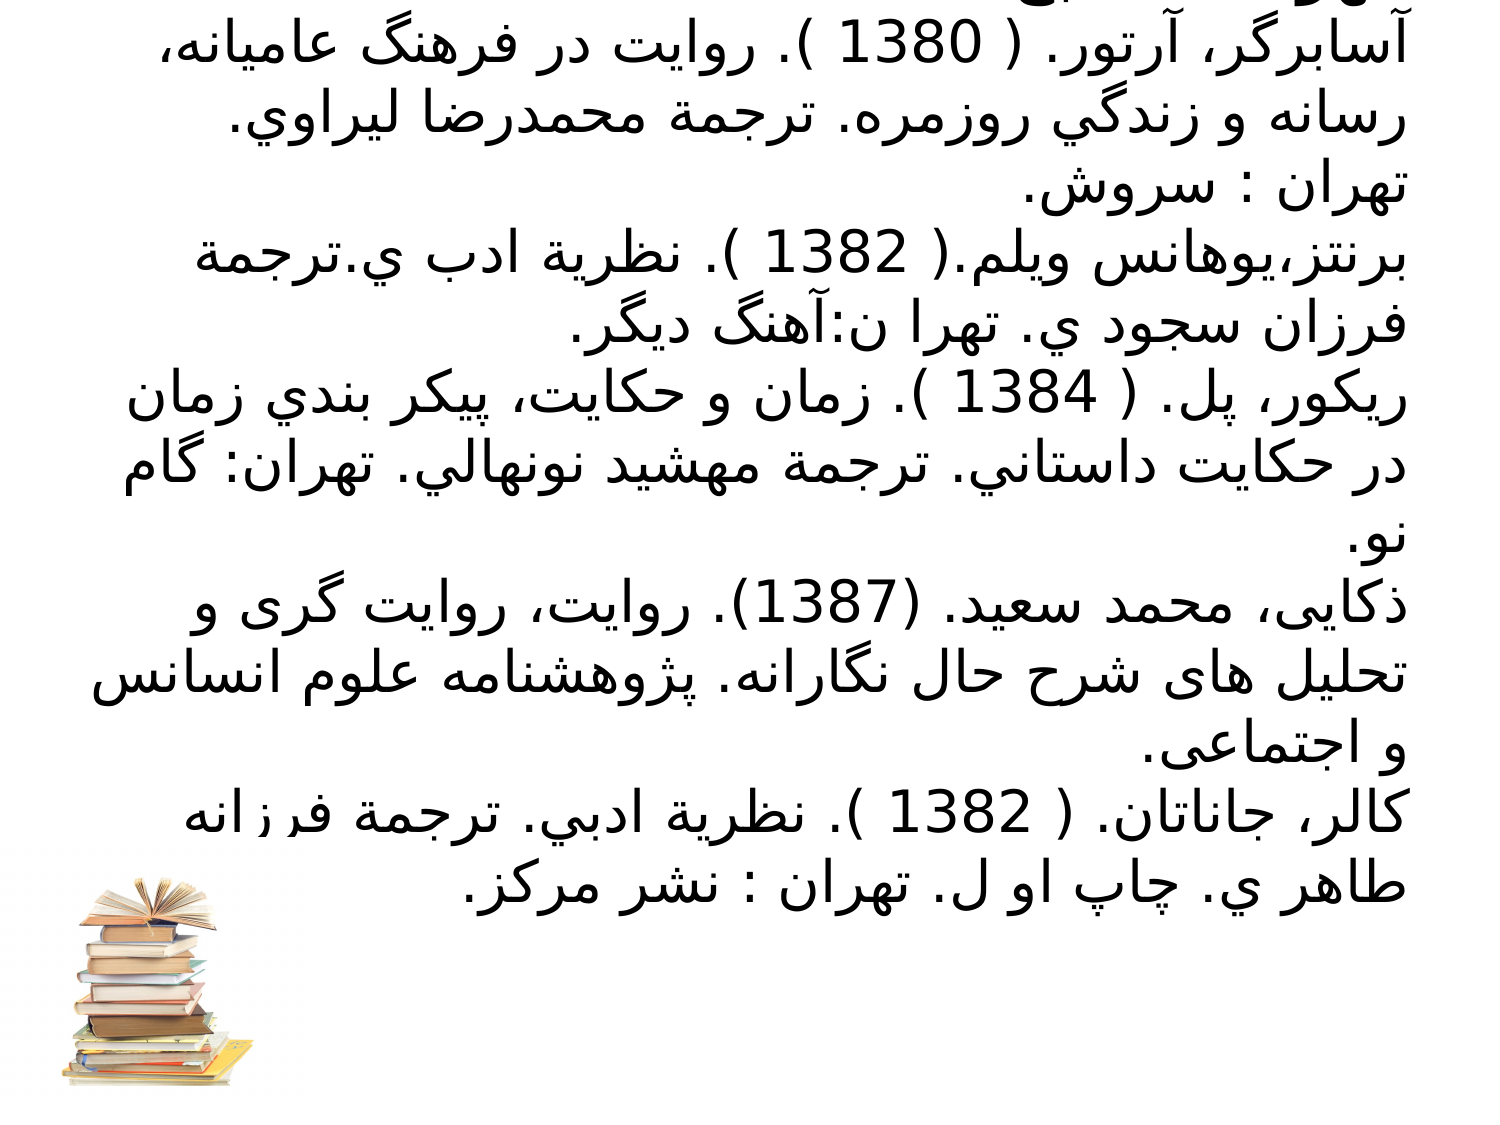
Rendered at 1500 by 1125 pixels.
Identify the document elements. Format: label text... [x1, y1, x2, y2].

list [0, 837, 313, 1113]
title فهرست منابع: آسابرگر، آرتور. ( 1380 ). روايت در فرهنگ عاميانه، رسانه و زندگي روزمره. ترجمة محمدرضا ليراوي. تهران : سروش. برنتز،يوهانس ويلم.( 1382 ). نظرية ادب ي.ترجمة فرزان سجود ي. تهرا ن:آهنگ ديگر. ريكور، پل. ( 1384 ). زمان و حكايت، پيكر بندي زمان در حكايت داستاني. ترجمة مهشيد نونهالي. تهران: گام نو. ذکایی، محمد سعید. (1387). روایت، روایت گری و تحلیل های شرح حال نگارانه. پژوهشنامه علوم انسانس و اجتماعی. كالر، جاناتان. ( 1382 ). نظرية ادبي. ترجمة فرزانه طاهر ي. چاپ او ل. تهران : نشر مركز. [75, 162, 1425, 825]
